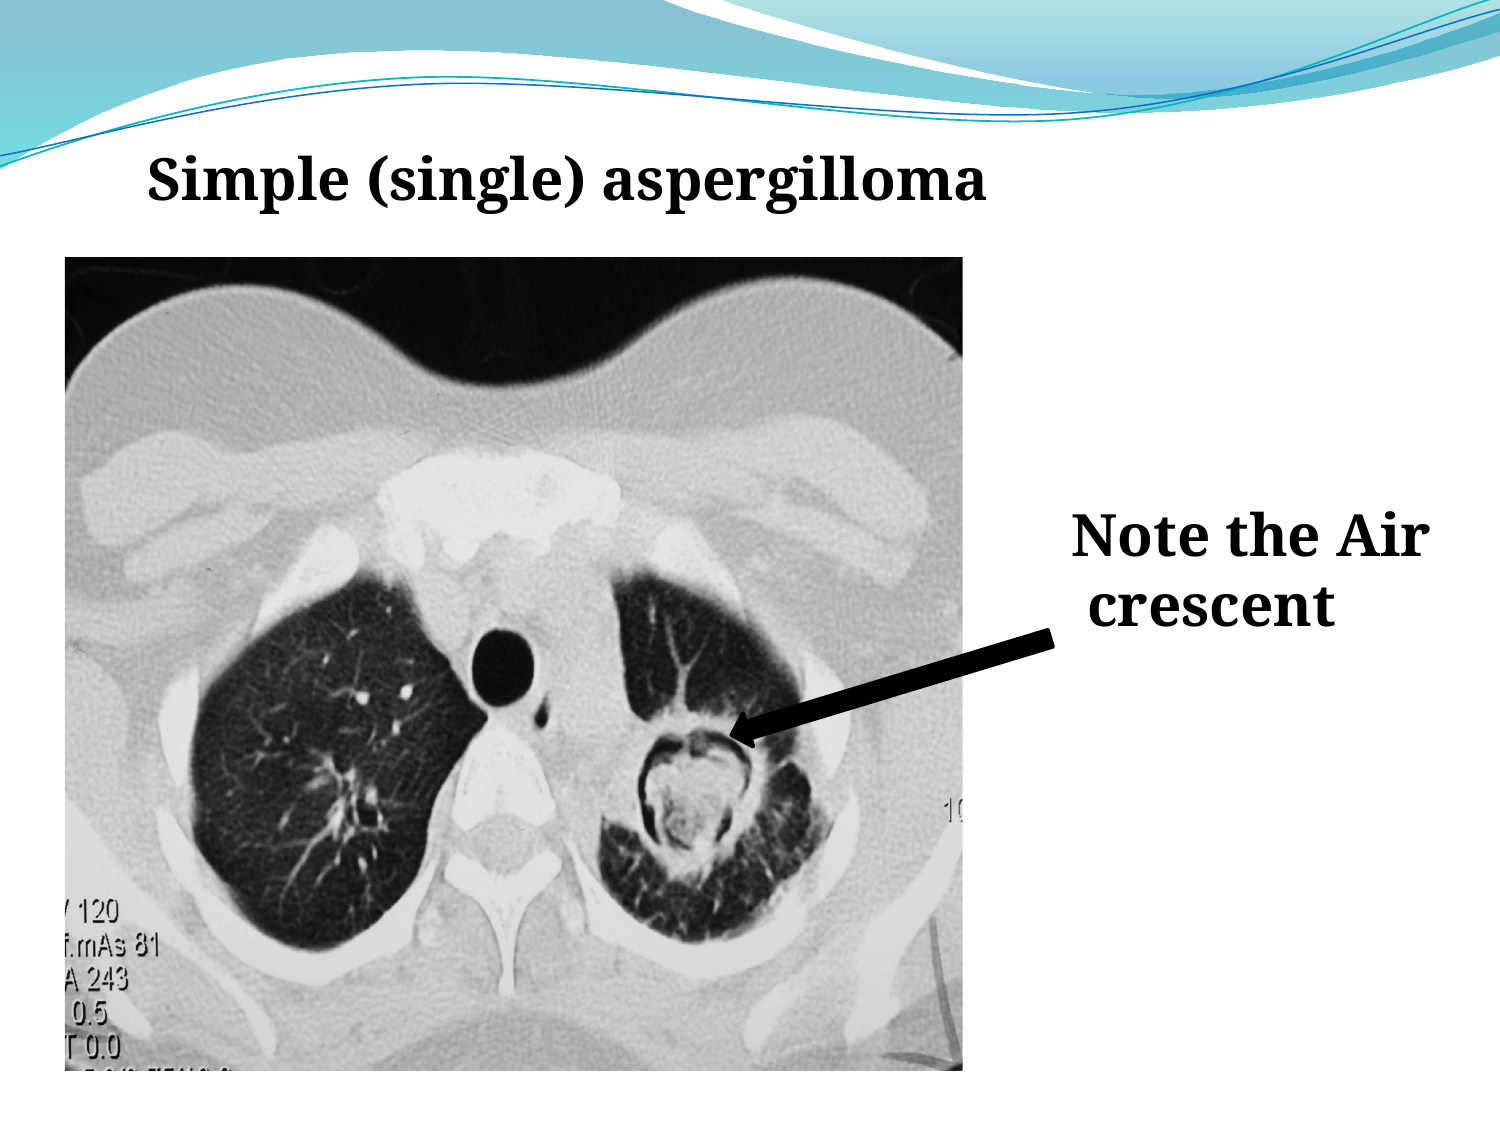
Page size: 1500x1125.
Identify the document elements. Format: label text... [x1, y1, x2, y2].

text_box Simple (single) aspergilloma [132, 134, 1385, 220]
picture [64, 256, 963, 1071]
text_box [969, 628, 1055, 675]
text_box Note the Air crescent [1057, 420, 1466, 716]
